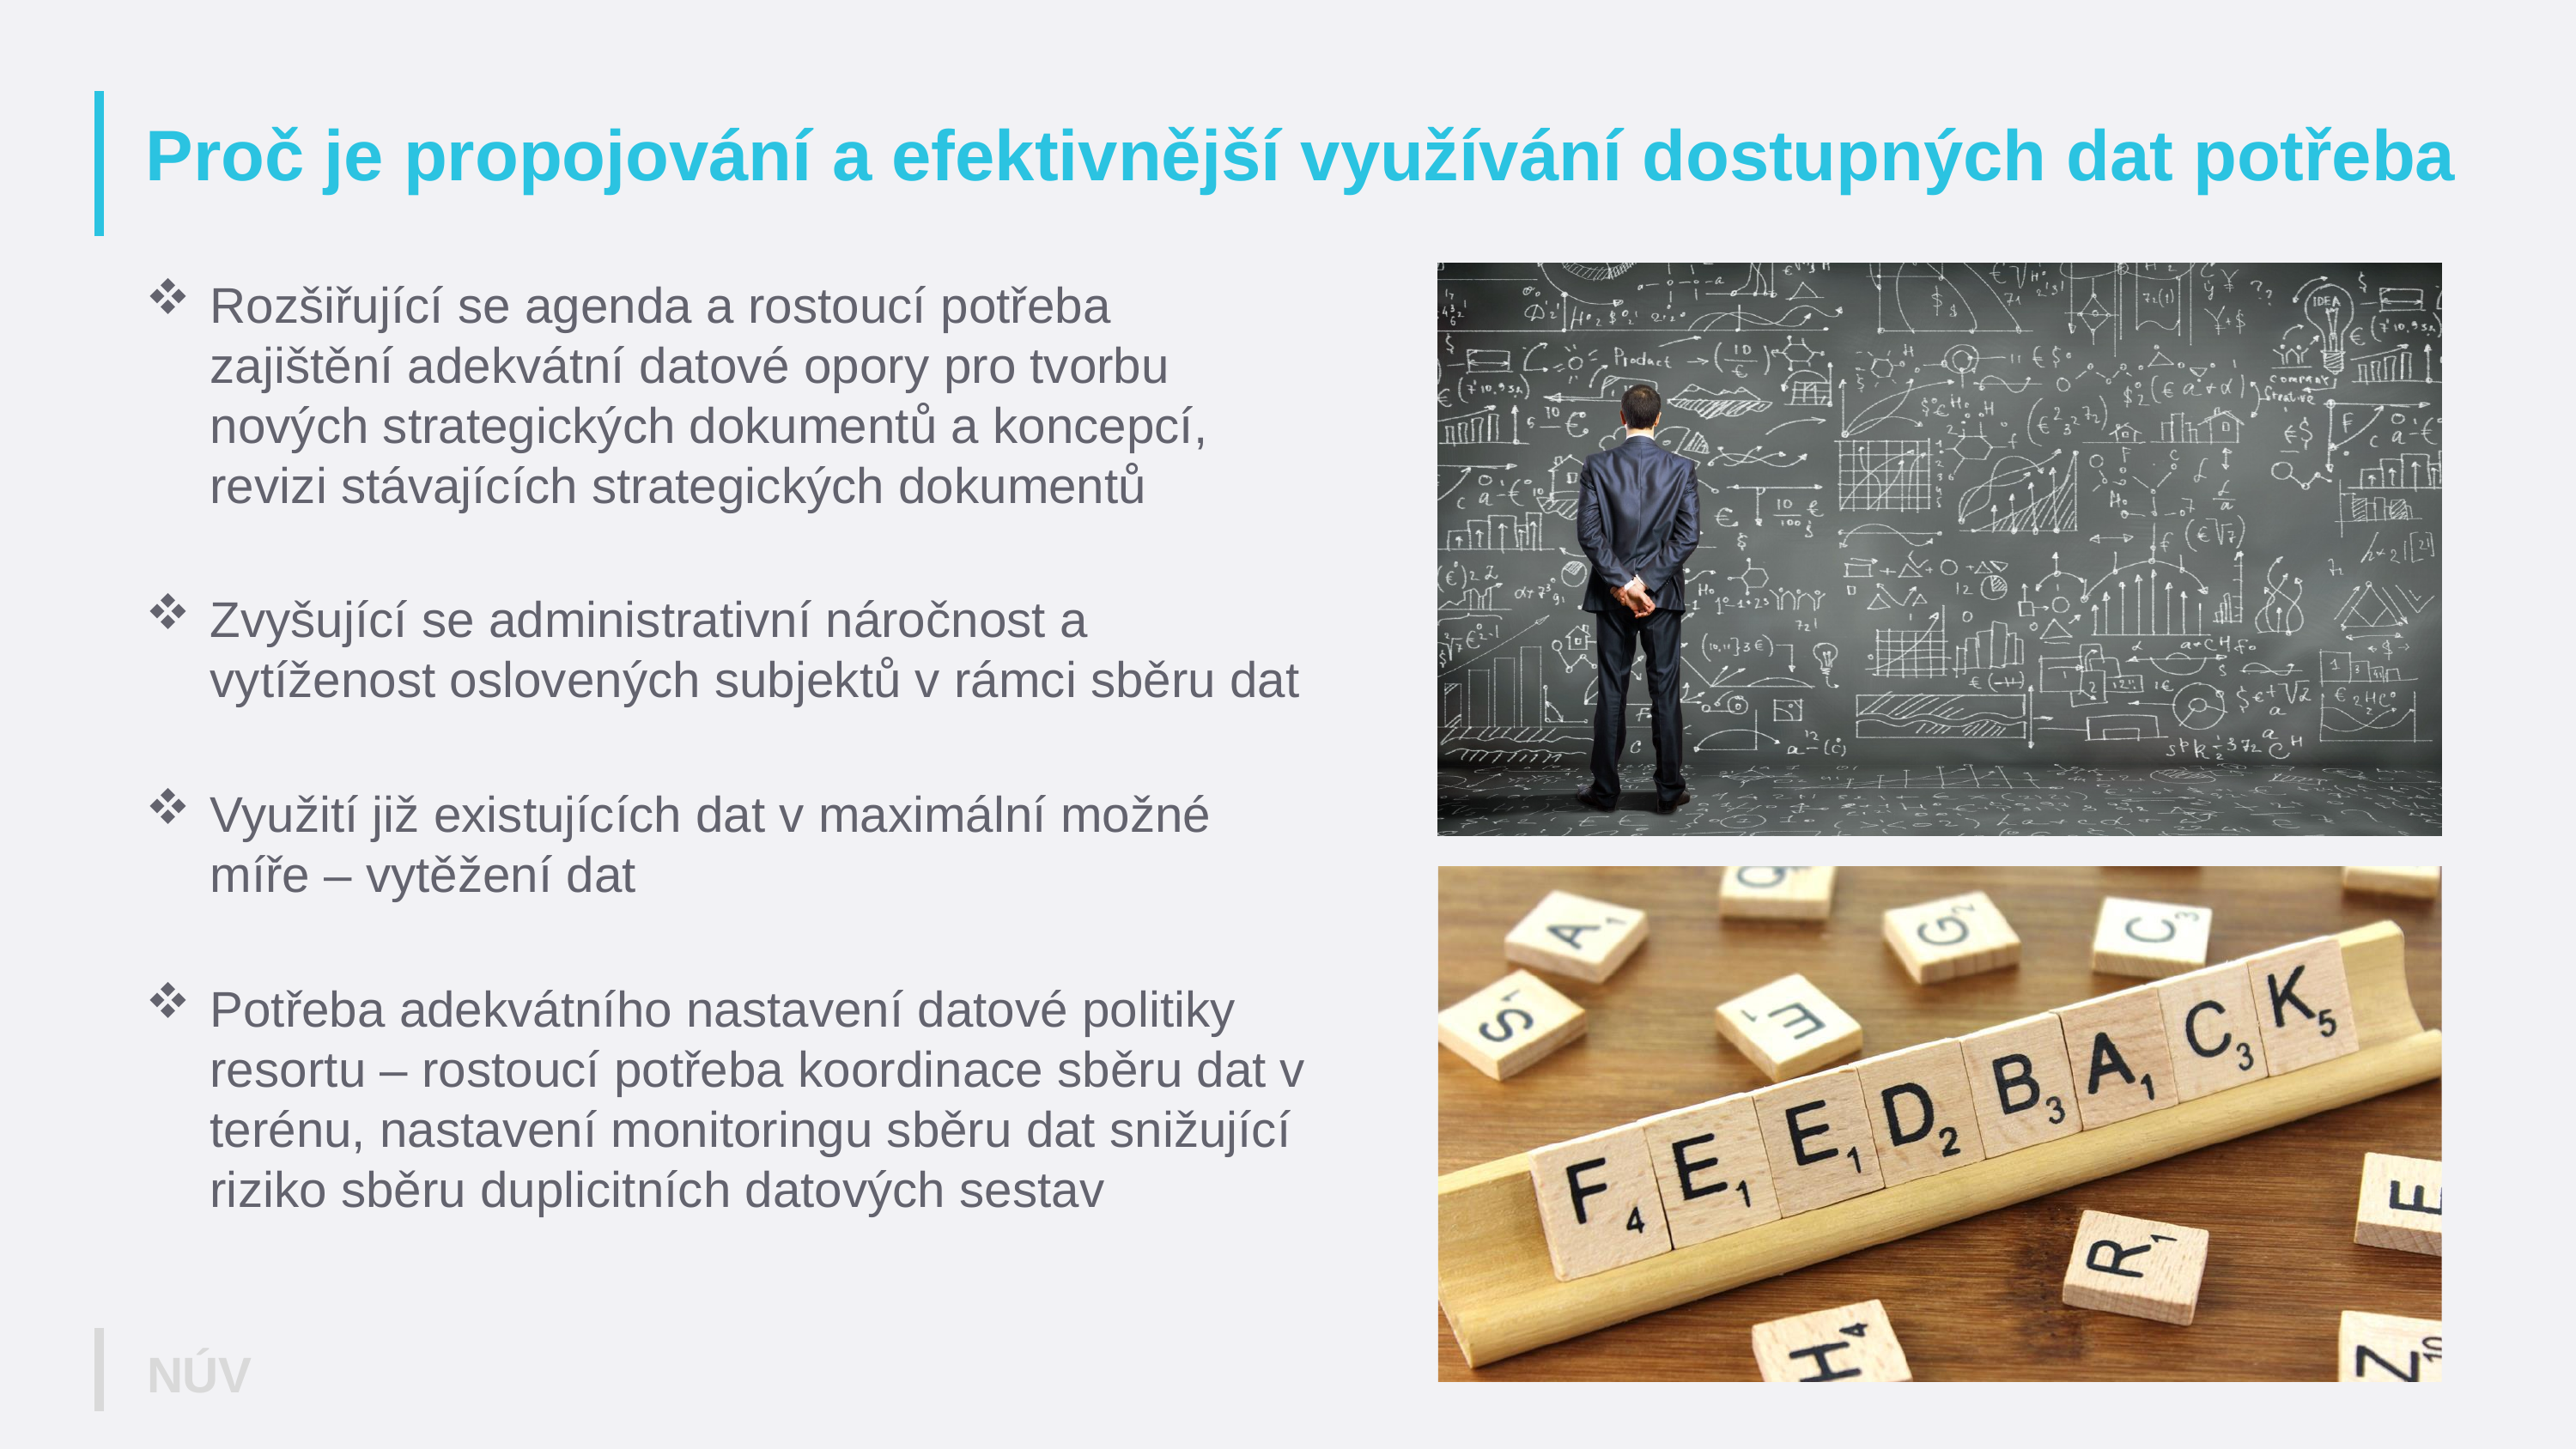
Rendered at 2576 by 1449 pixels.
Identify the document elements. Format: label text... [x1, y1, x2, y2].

picture [1437, 263, 2442, 836]
picture [1437, 866, 2442, 1382]
title Proč je propojování a efektivnější využívání dostupných dat potřeba [132, 112, 2523, 282]
text_box Rozšiřující se agenda a rostoucí potřeba zajištění adekvátní datové opory pro tvorbu nových strategických dokumentů a koncepcí, revizi stávajících strategických dokumentů Zvyšující se administrativní náročnost a vytíženost oslovených subjektů v rámci sběru dat Využití již existujících dat v maximální možné míře – vytěžení dat Potřeba adekvátního nastavení datové politiky resortu – rostoucí potřeba koordinace sběru dat v terénu, nastavení monitoringu sběru dat snižující riziko sběru duplicitních datových sestav [132, 282, 1321, 1291]
